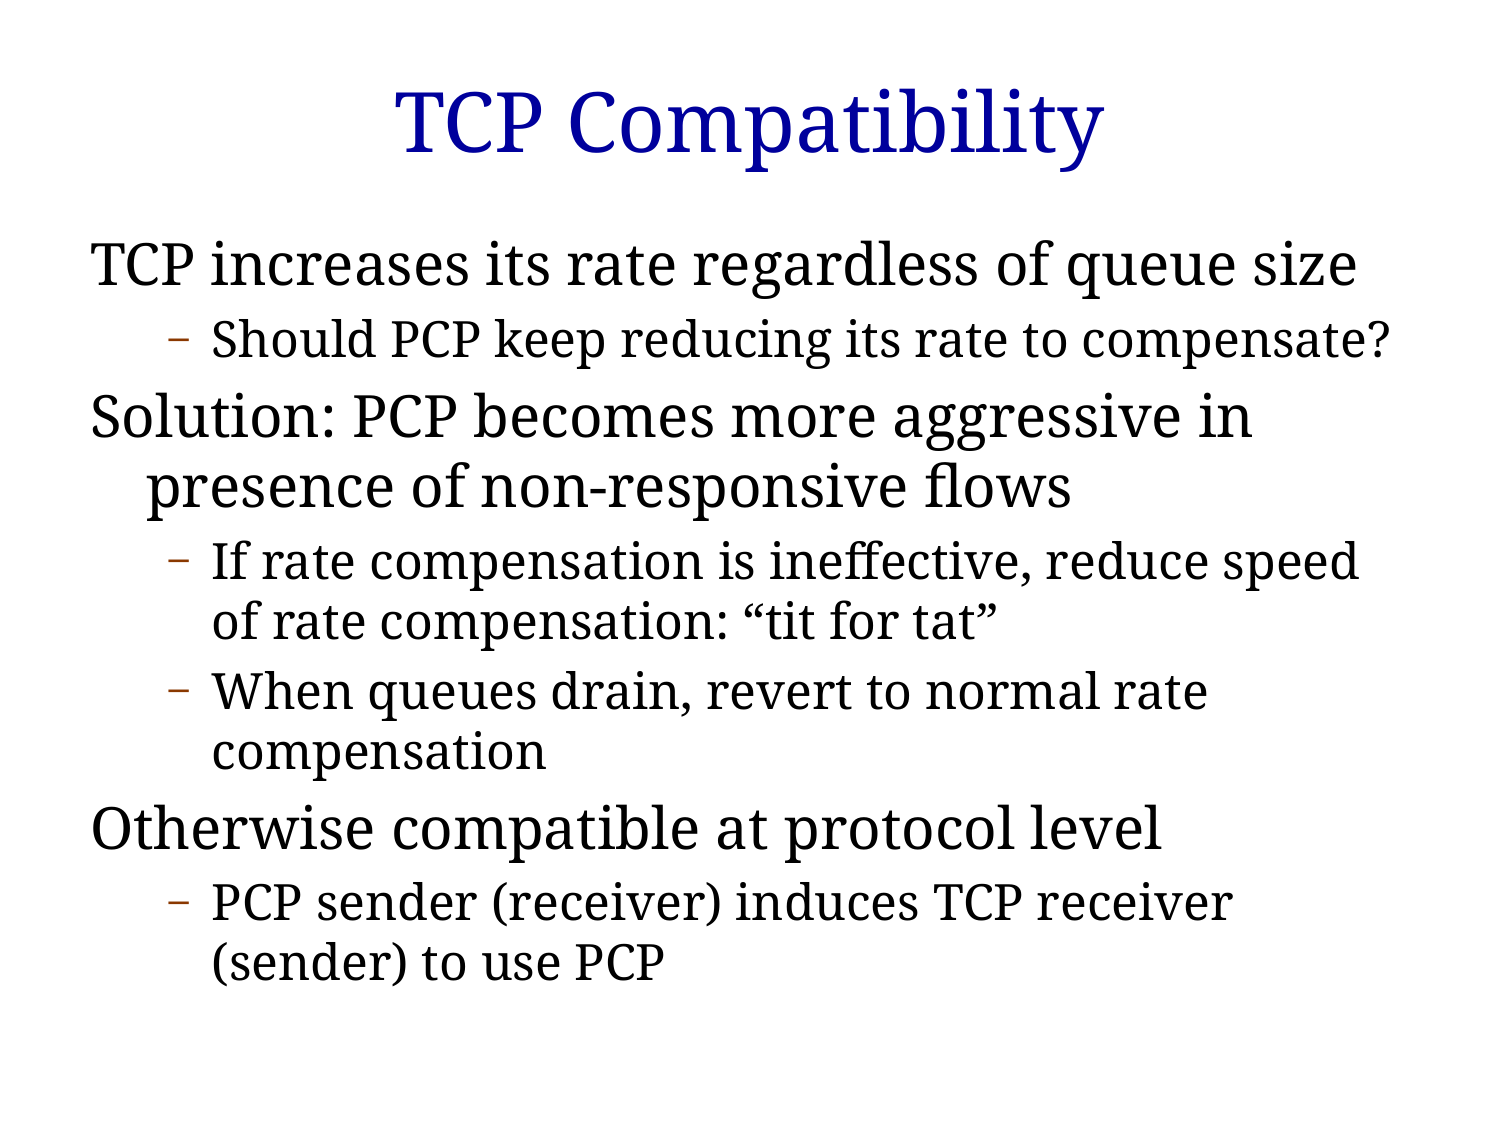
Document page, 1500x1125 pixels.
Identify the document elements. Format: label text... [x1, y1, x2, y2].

list TCP increases its rate regardless of queue size Should PCP keep reducing its rate to compensate? Solution: PCP becomes more aggressive in presence of non-responsive flows If rate compensation is ineffective, reduce speed of rate compensation: “tit for tat” When queues drain, revert to normal rate compensation Otherwise compatible at protocol level PCP sender (receiver) induces TCP receiver (sender) to use PCP [74, 219, 1426, 963]
title TCP Compatibility [74, 47, 1426, 191]
